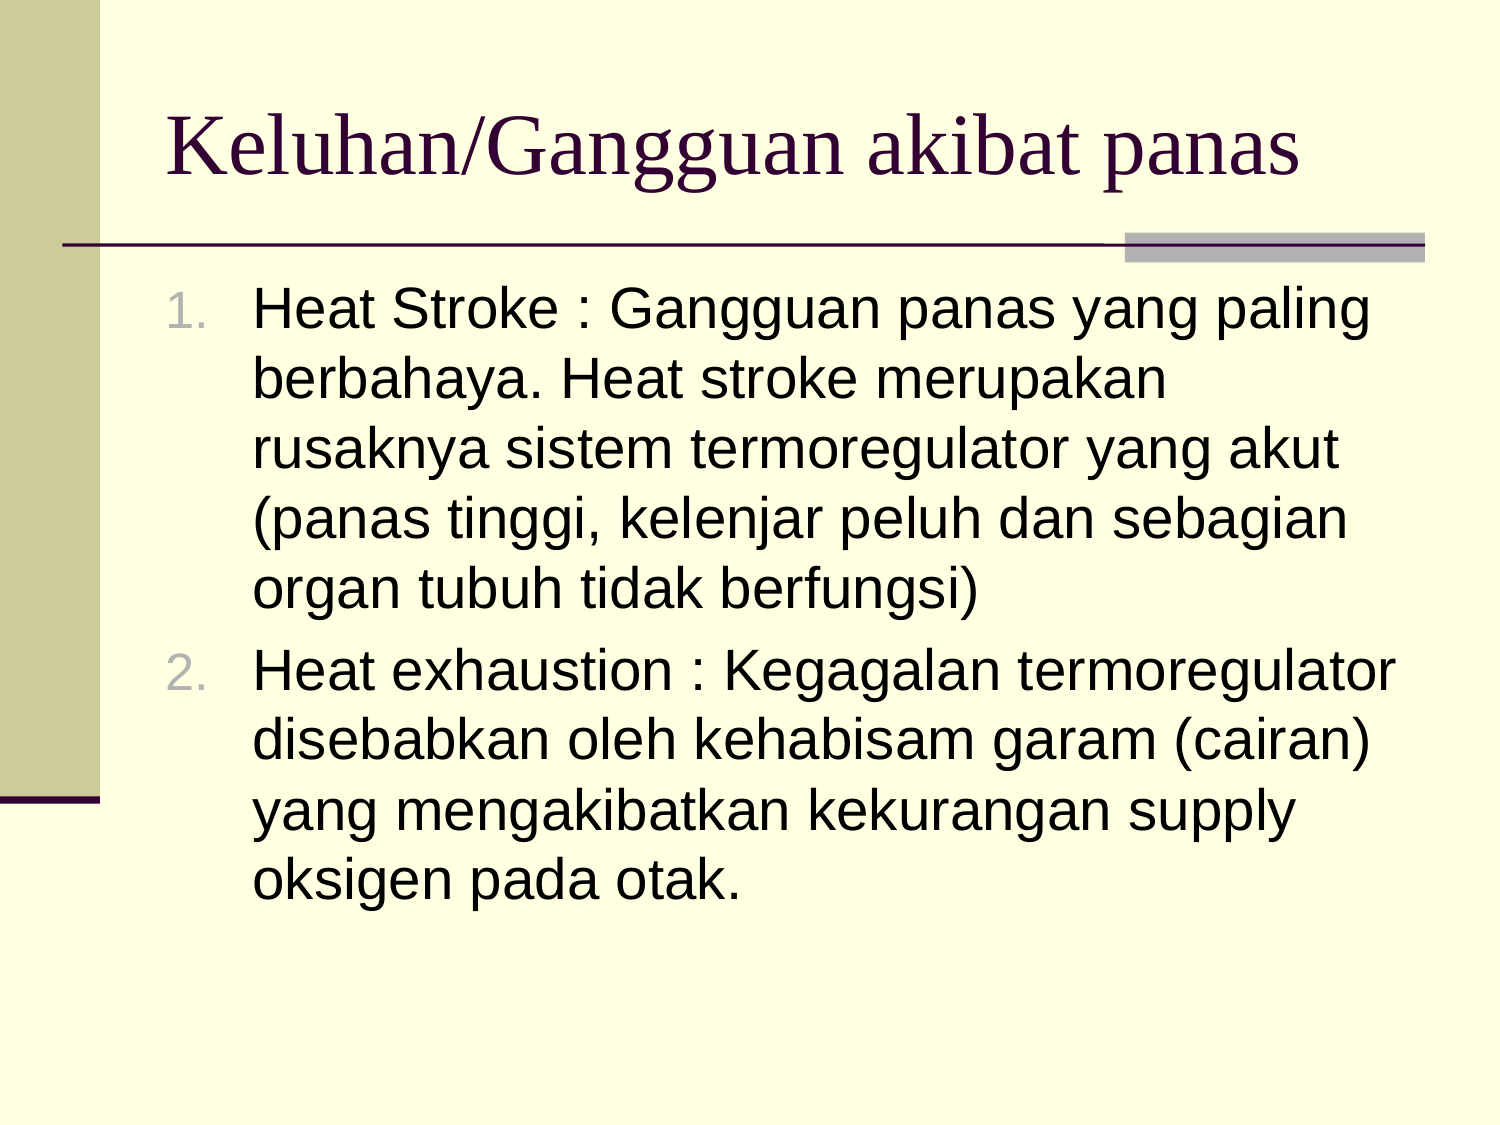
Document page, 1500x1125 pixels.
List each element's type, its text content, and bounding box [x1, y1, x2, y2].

list Heat Stroke : Gangguan panas yang paling berbahaya. Heat stroke merupakan rusaknya sistem termoregulator yang akut (panas tinggi, kelenjar peluh dan sebagian organ tubuh tidak berfungsi) Heat exhaustion : Kegagalan termoregulator disebabkan oleh kehabisam garam (cairan) yang mengakibatkan kekurangan supply oksigen pada otak. [149, 262, 1426, 1006]
title Keluhan/Gangguan akibat panas [149, 45, 1426, 234]
